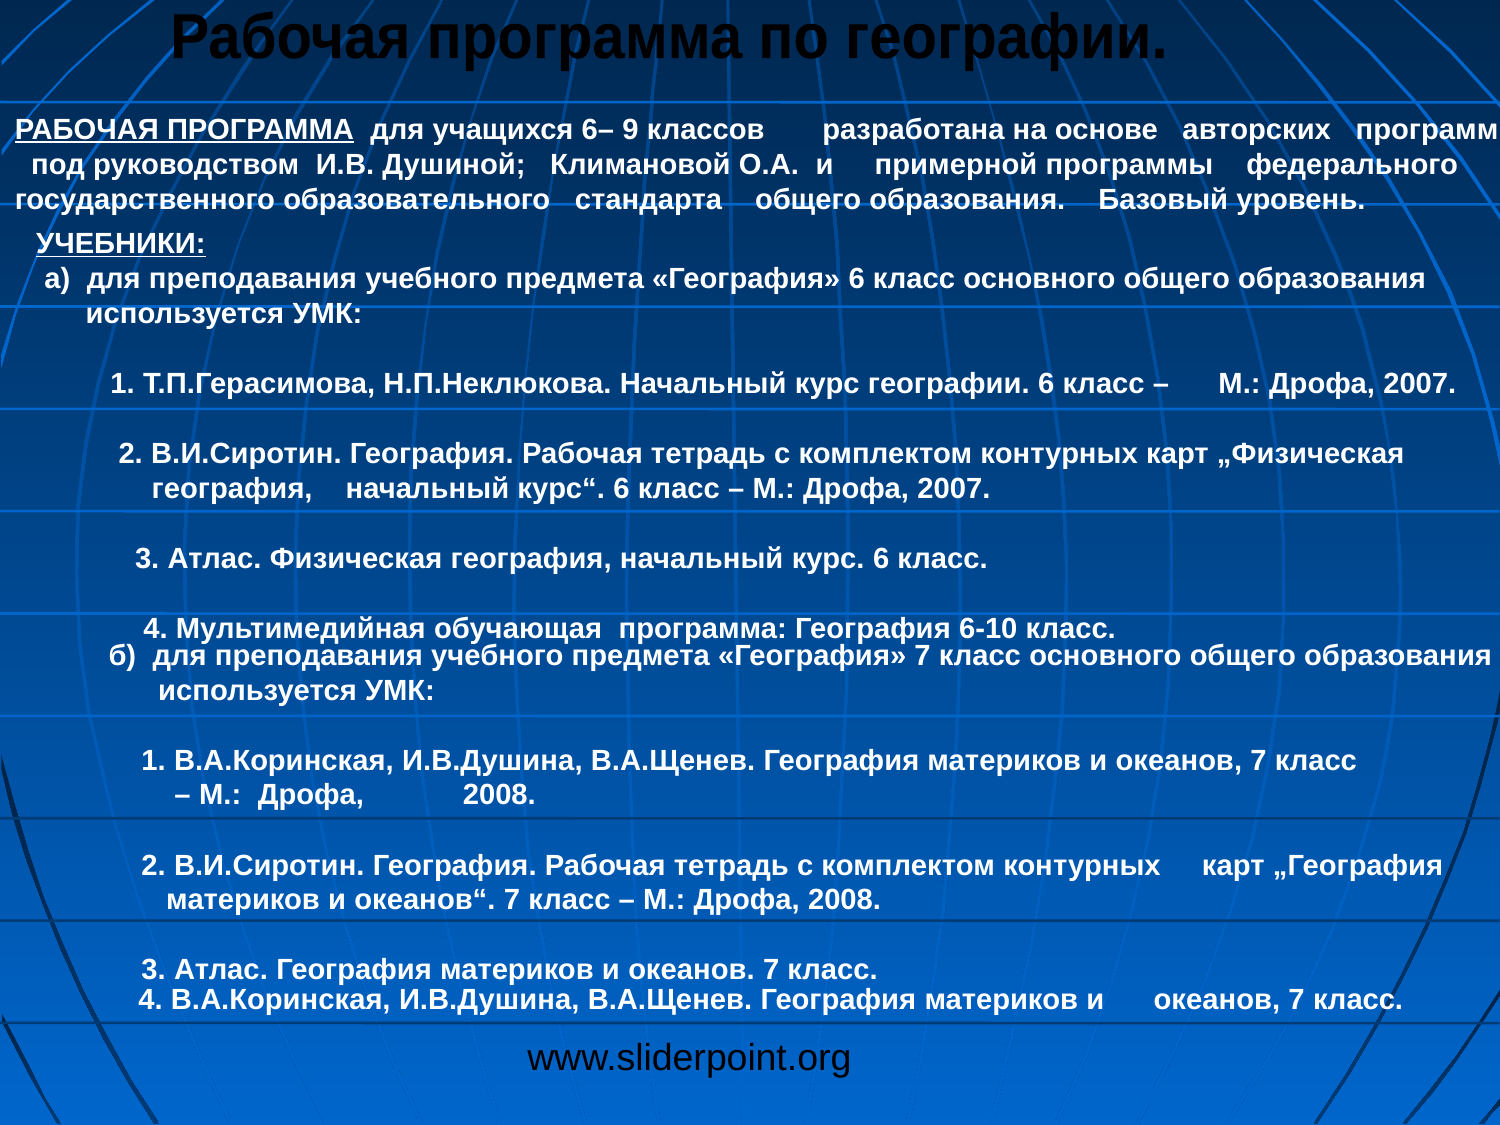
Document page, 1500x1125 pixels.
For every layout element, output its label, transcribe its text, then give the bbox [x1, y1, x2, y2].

text_box РАБОЧАЯ ПРОГРАММА для учащихся 6– 9 классов разработана на основе авторских программ под руководством И.В. Душиной; Климановой О.А. и примерной программы федерального государственного образовательного стандарта общего образования. Базовый уровень. [0, 102, 1500, 217]
footer www.sliderpoint.org [512, 1024, 988, 1100]
text_box УЧЕБНИКИ: а) для преподавания учебного предмета «География» 6 класс основного общего образования используется УМК: 1. Т.П.Герасимова, Н.П.Неклюкова. Начальный курс географии. 6 класс – М.: Дрофа, 2007. 2. В.И.Сиротин. География. Рабочая тетрадь с комплектом контурных карт „Физическая география, начальный курс“. 6 класс – М.: Дрофа, 2007. 3. Атлас. Физическая география, начальный курс. 6 класс. 4. Мультимедийная обучающая программа: География 6-10 класс. [0, 217, 1500, 628]
text_box б) для преподавания учебного предмета «География» 7 класс основного общего образования используется УМК: 1. В.А.Коринская, И.В.Душина, В.А.Щенев. География материков и океанов, 7 класс – М.: Дрофа, 2008. 2. В.И.Сиротин. География. Рабочая тетрадь с комплектом контурных карт „География материков и океанов“. 7 класс – М.: Дрофа, 2008. 3. Атлас. География материков и океанов. 7 класс. [0, 628, 1500, 1028]
text_box 4. В.А.Коринская, И.В.Душина, В.А.Щенев. География материков и океанов, 7 класс. [53, 972, 1436, 1058]
